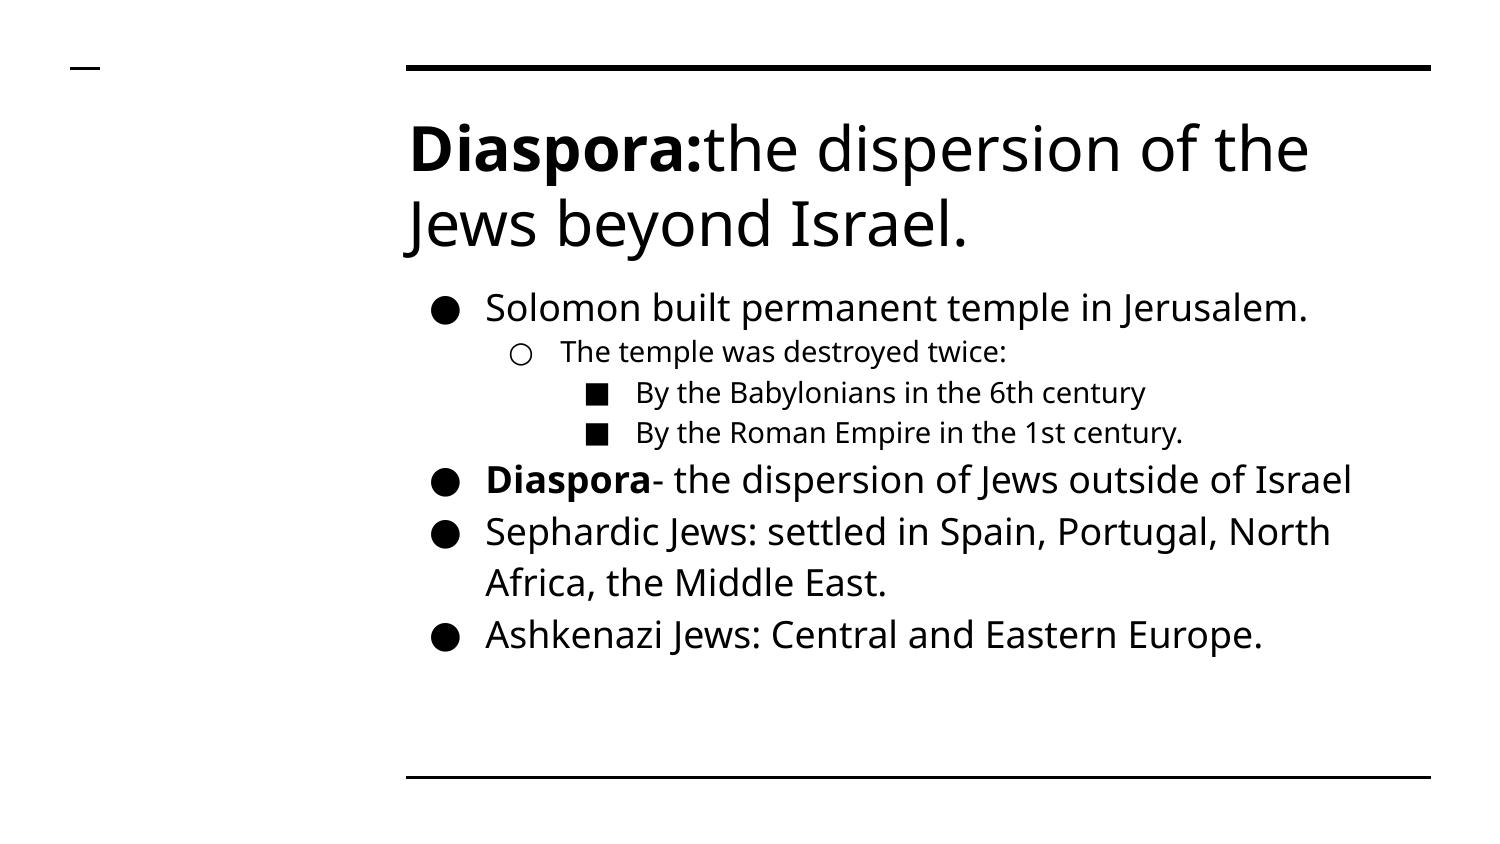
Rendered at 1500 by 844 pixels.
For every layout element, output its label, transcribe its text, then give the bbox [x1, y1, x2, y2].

title Diaspora:the dispersion of the Jews beyond Israel. [393, 94, 1431, 199]
list Solomon built permanent temple in Jerusalem. The temple was destroyed twice: By the Babylonians in the 6th century By the Roman Empire in the 1st century. Diaspora- the dispersion of Jews outside of Israel Sephardic Jews: settled in Spain, Portugal, North Africa, the Middle East. Ashkenazi Jews: Central and Eastern Europe. [395, 261, 1433, 755]
